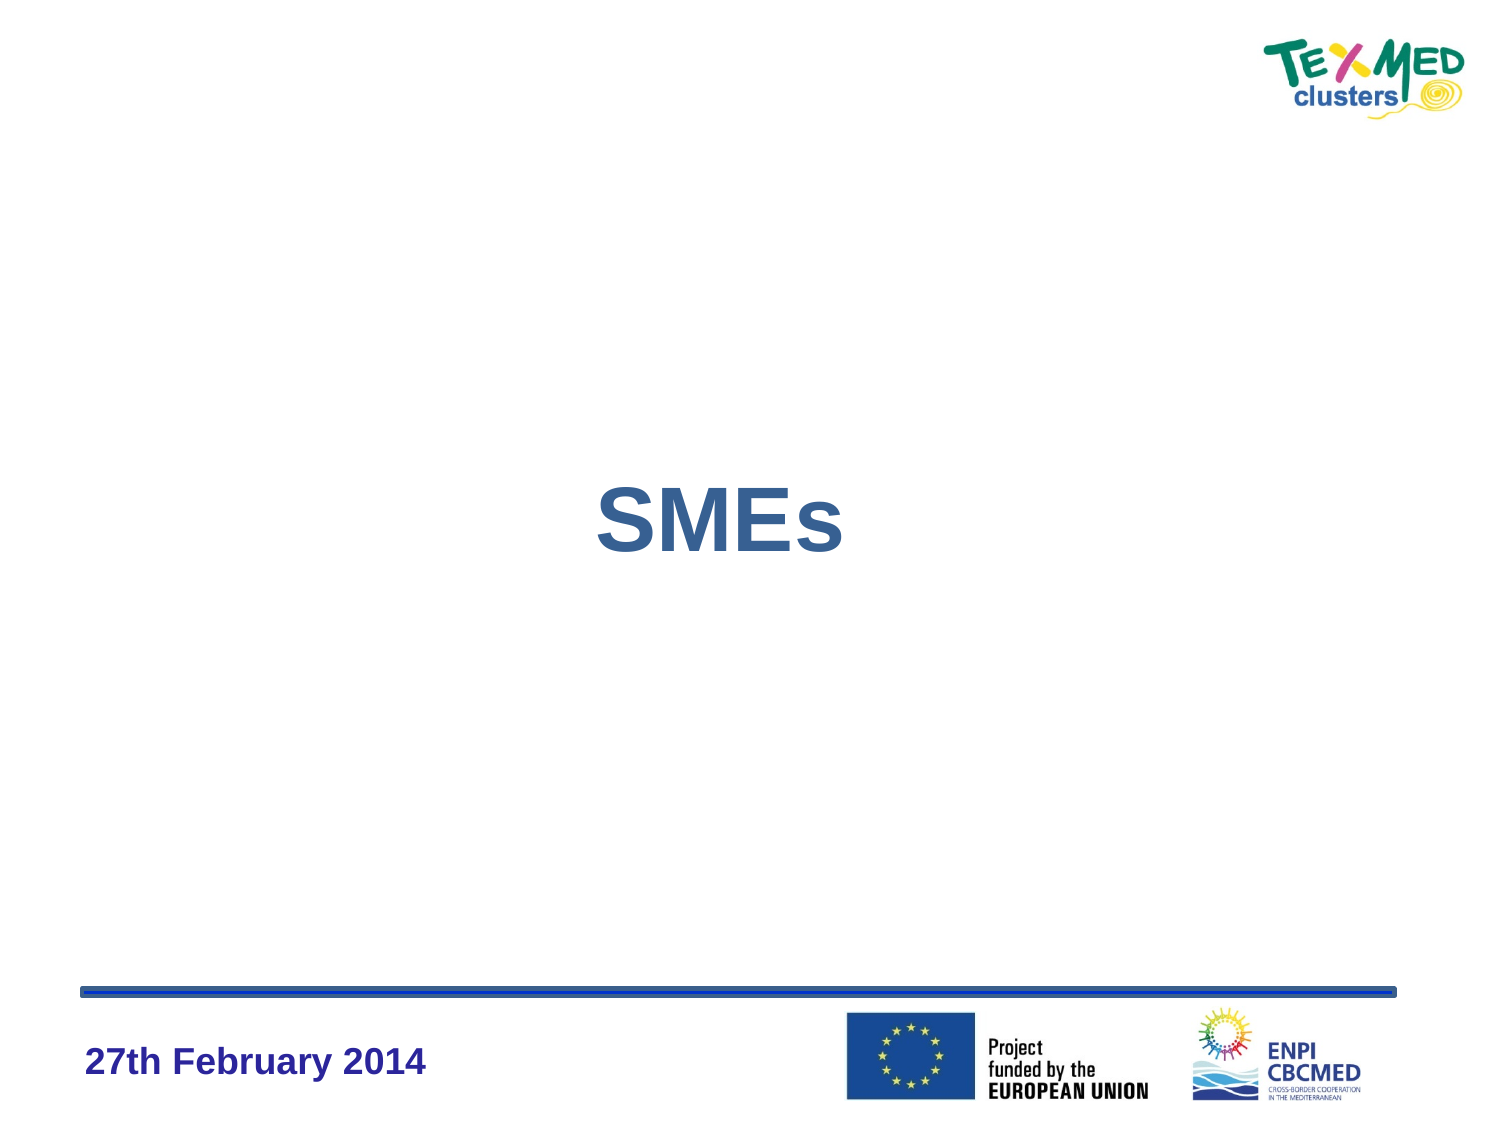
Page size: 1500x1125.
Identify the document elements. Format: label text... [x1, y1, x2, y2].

text_box [80, 986, 1397, 998]
picture [1257, 30, 1469, 127]
picture [1190, 1006, 1361, 1101]
picture [844, 1011, 1150, 1101]
text_box 27th February 2014 [70, 1029, 514, 1089]
title SMEs [230, 420, 1211, 609]
